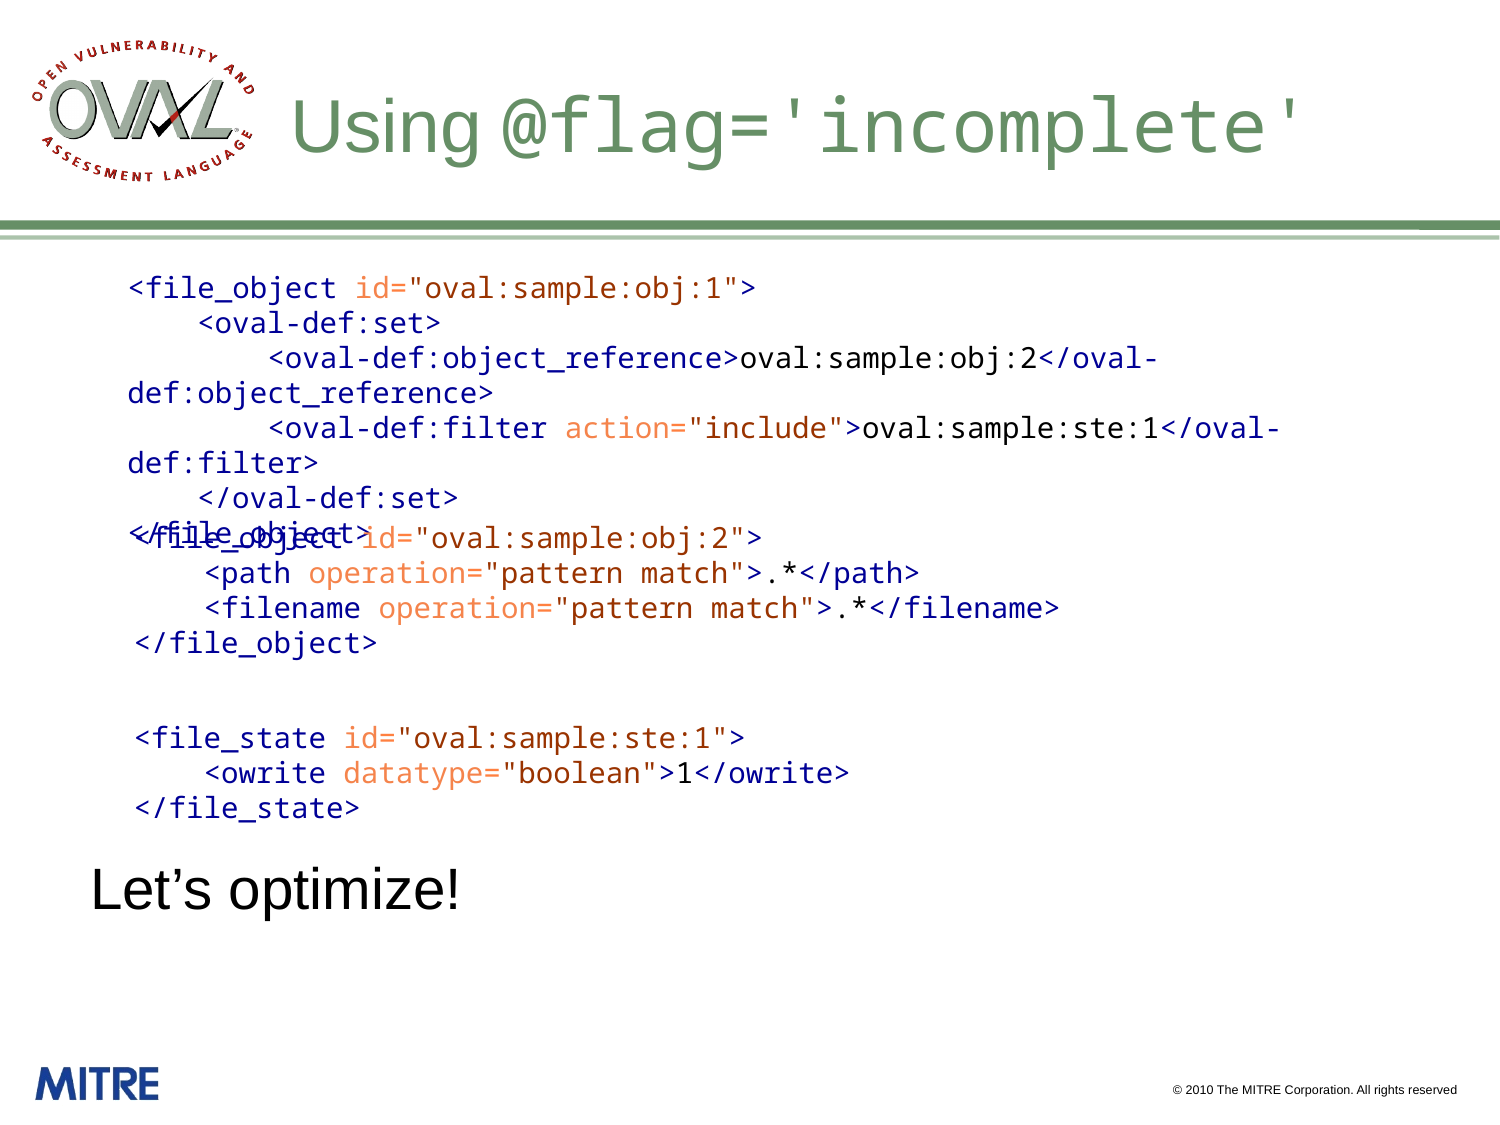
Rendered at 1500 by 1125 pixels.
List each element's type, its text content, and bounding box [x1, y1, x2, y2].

text_box <file_state id="oval:sample:ste:1"> <owrite datatype="boolean">1</owrite> </file_state> [118, 712, 1382, 833]
text_box <file_object id="oval:sample:obj:1"> <oval-def:set> <oval-def:object_reference>oval:sample:obj:2</oval-def:object_reference> <oval-def:filter action="include">oval:sample:ste:1</oval-def:filter> </oval-def:set> </file_object> [112, 262, 1457, 557]
list Let’s optimize! [74, 271, 1426, 990]
text_box <file_object id="oval:sample:obj:2"> <path operation="pattern match">.*</path> <filename operation="pattern match">.*</filename> </file_object> [118, 512, 1382, 667]
picture [0, 0, 313, 238]
picture [30, 1064, 163, 1106]
title Using @flag='incomplete' [274, 44, 1438, 201]
